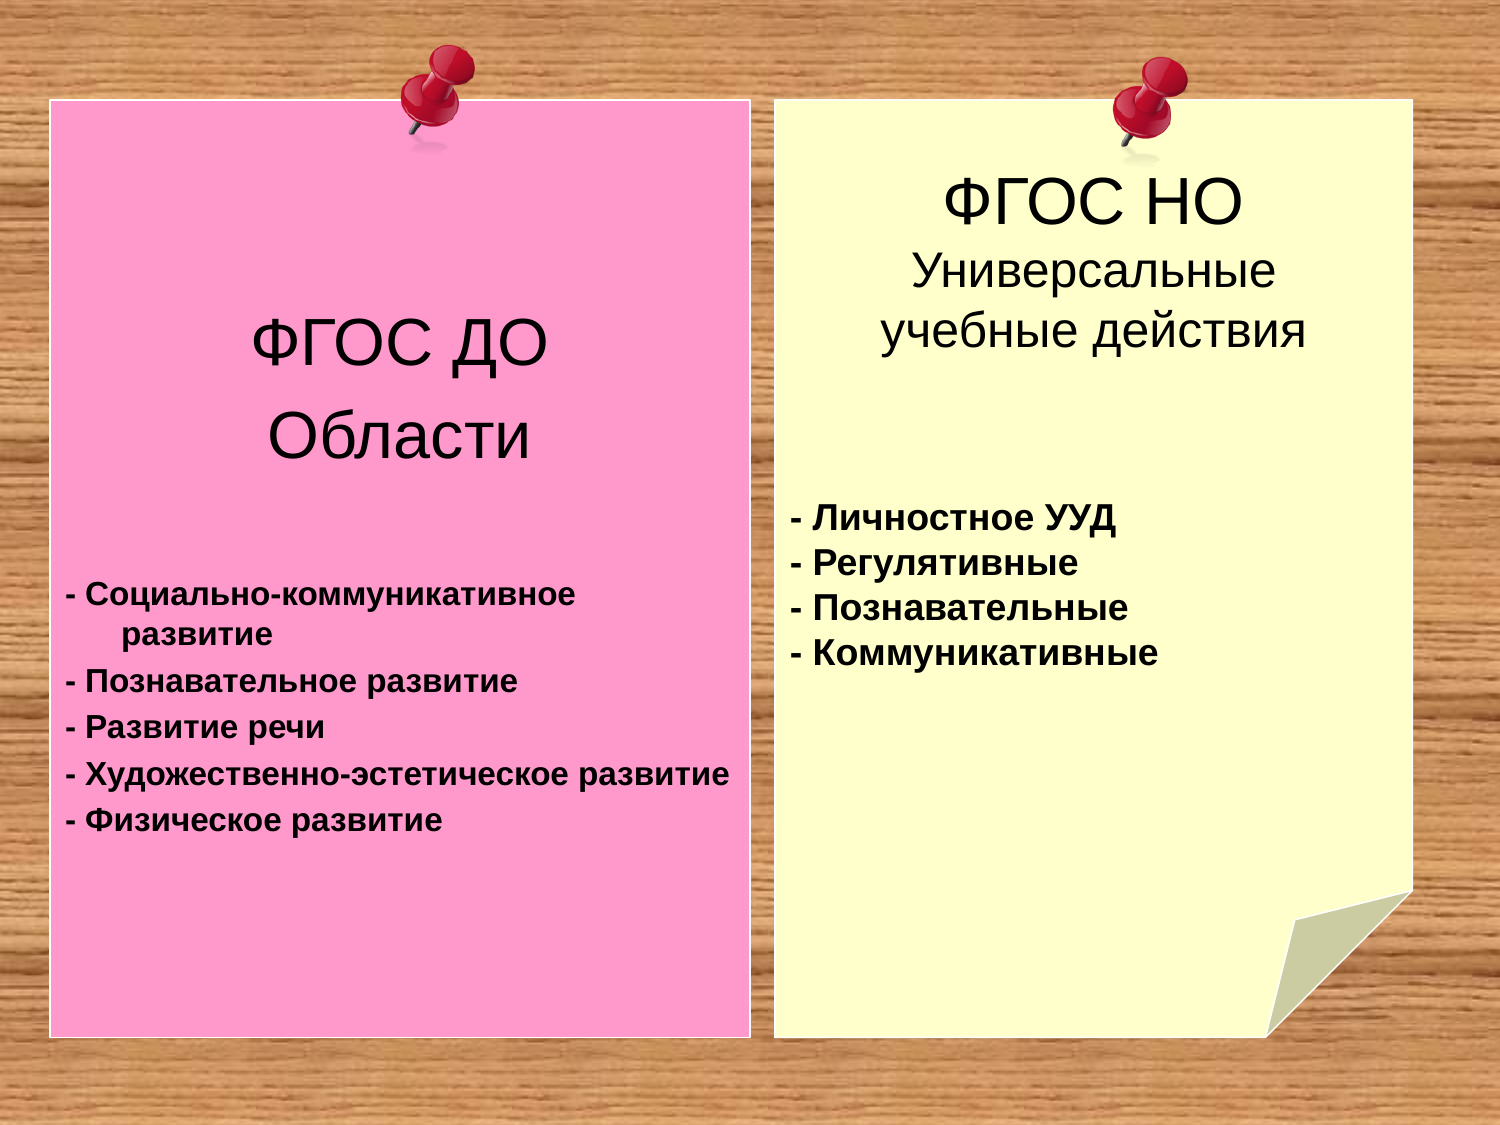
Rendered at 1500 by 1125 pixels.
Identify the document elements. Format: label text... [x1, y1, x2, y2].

text_box ФГОС НО Универсальные учебные действия - Личностное УУД - Регулятивные - Познавательные - Коммуникативные [774, 99, 1413, 1038]
list ФГОС ДО Области - Социально-коммуникативное развитие - Познавательное развитие - Развитие речи - Художественно-эстетическое развитие - Физическое развитие [49, 99, 751, 1038]
picture [0, 0, 1500, 1125]
